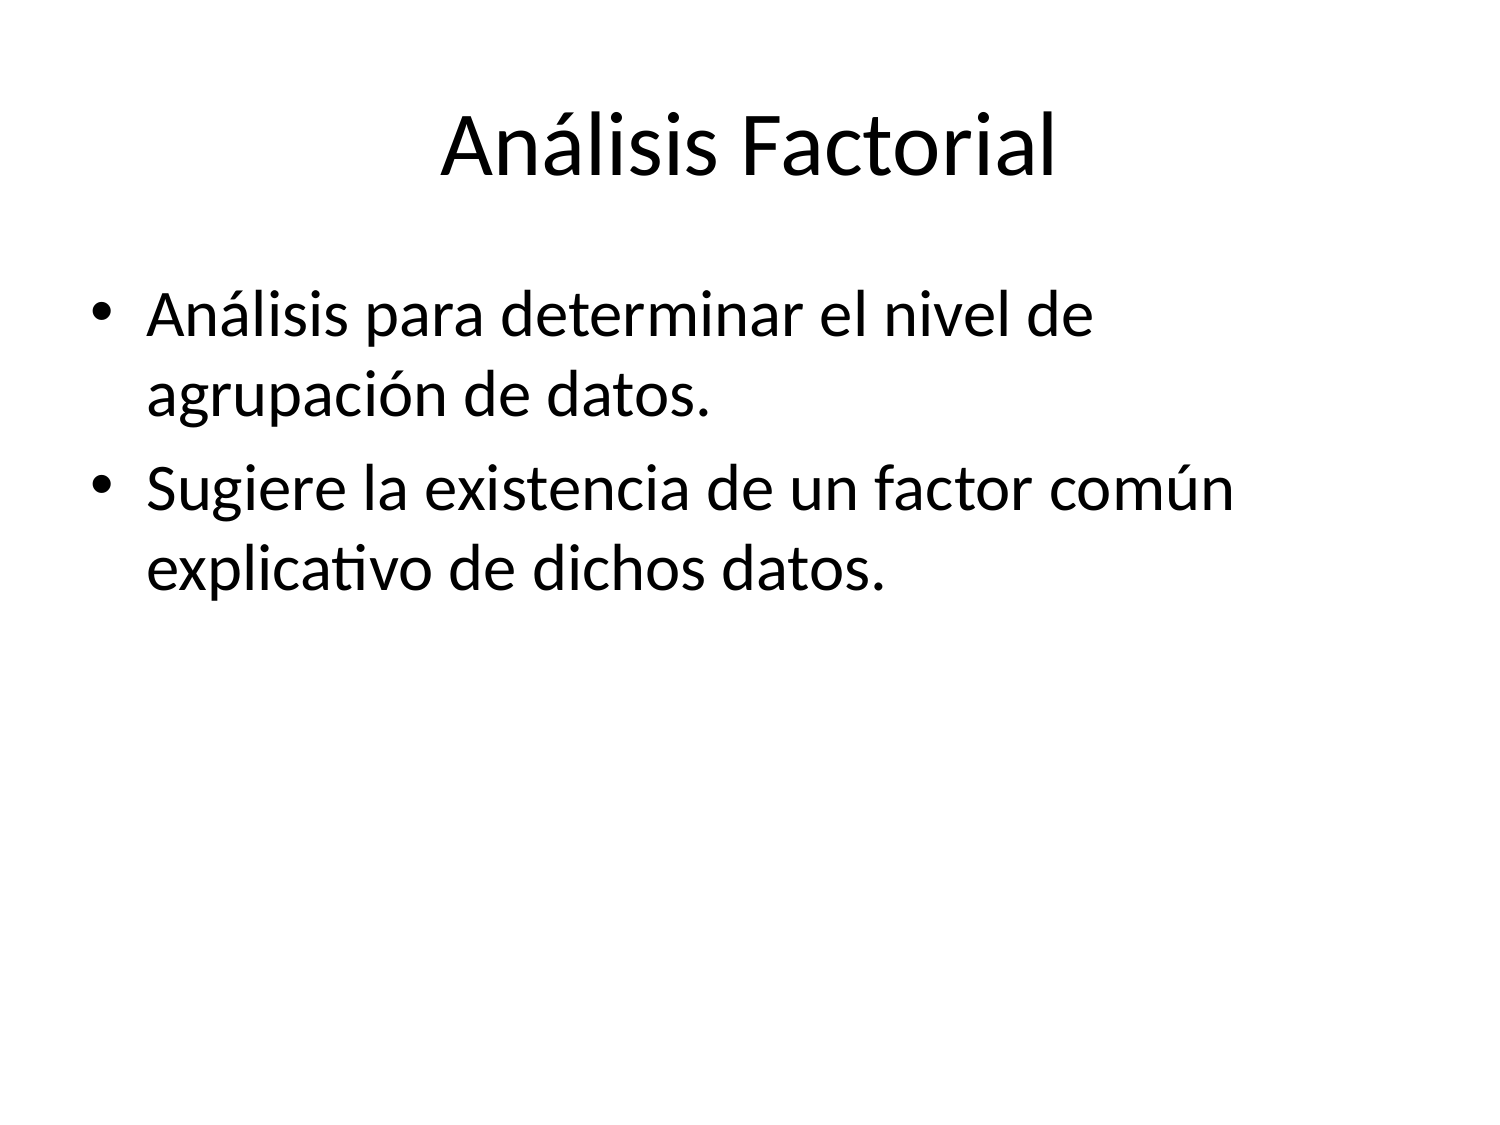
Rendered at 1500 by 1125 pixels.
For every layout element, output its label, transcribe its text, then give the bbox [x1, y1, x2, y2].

list Análisis para determinar el nivel de agrupación de datos. Sugiere la existencia de un factor común explicativo de dichos datos. [75, 262, 1425, 1005]
title Análisis Factorial [75, 45, 1425, 233]
